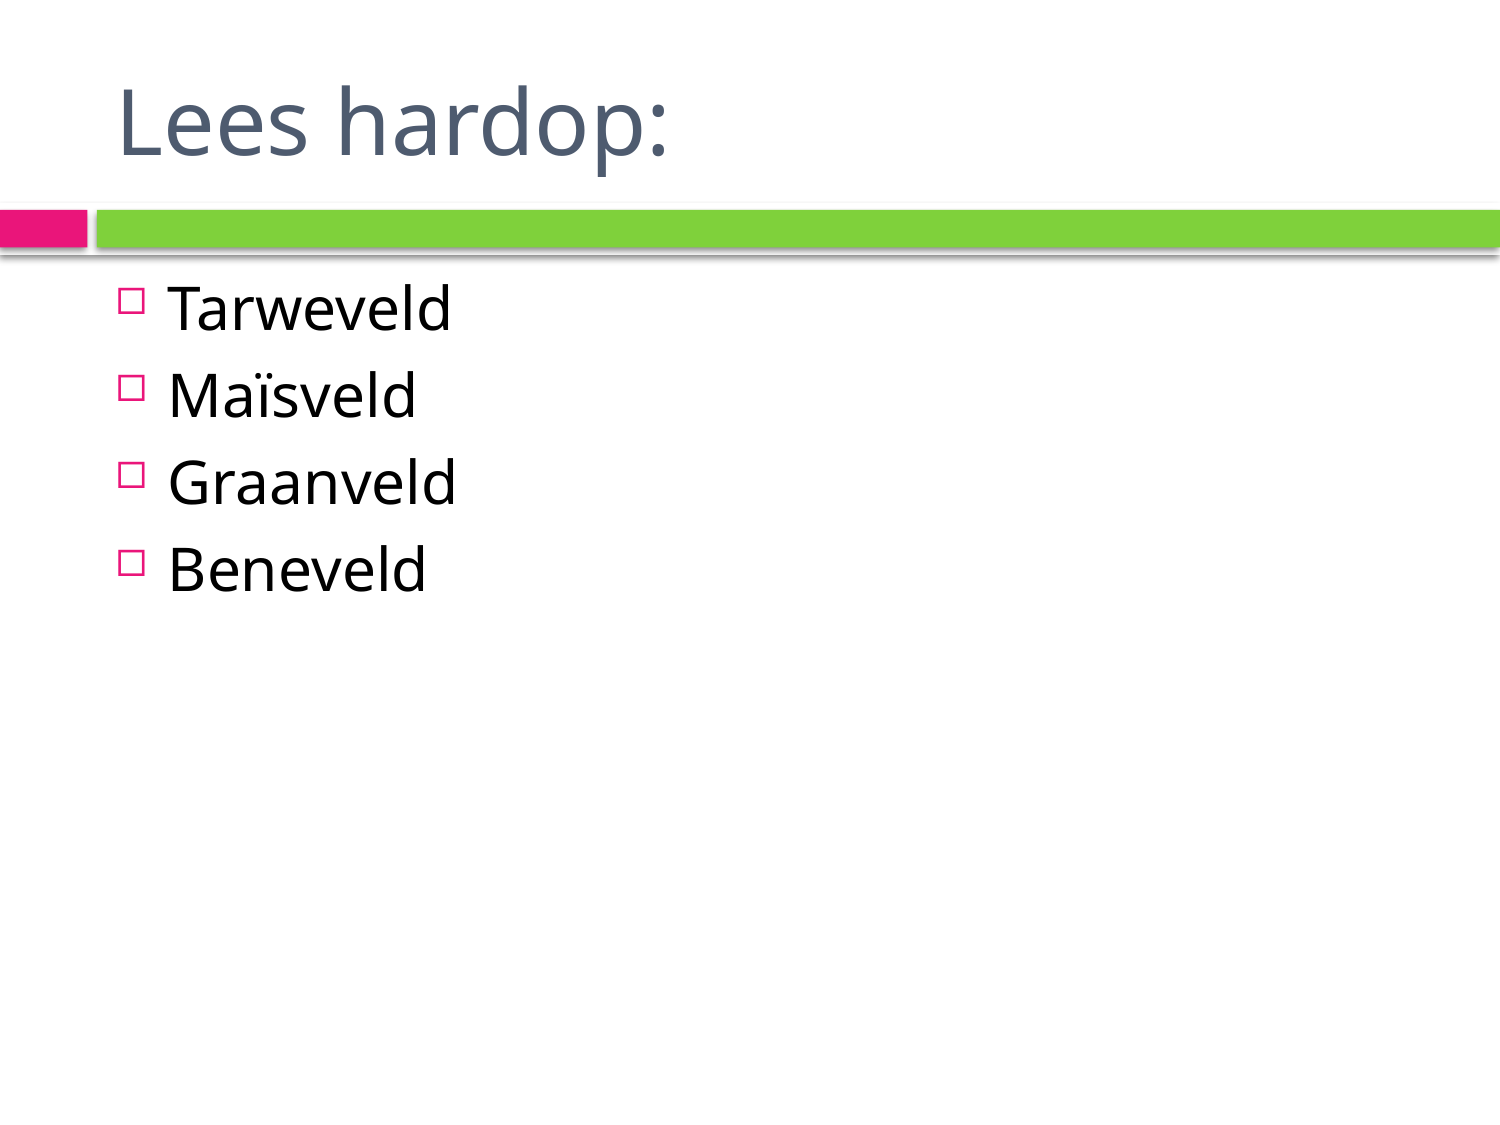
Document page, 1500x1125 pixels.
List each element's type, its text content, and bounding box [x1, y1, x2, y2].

list Tarweveld Maïsveld Graanveld Beneveld [100, 262, 1438, 1000]
title Lees hardop: [100, 37, 1438, 200]
